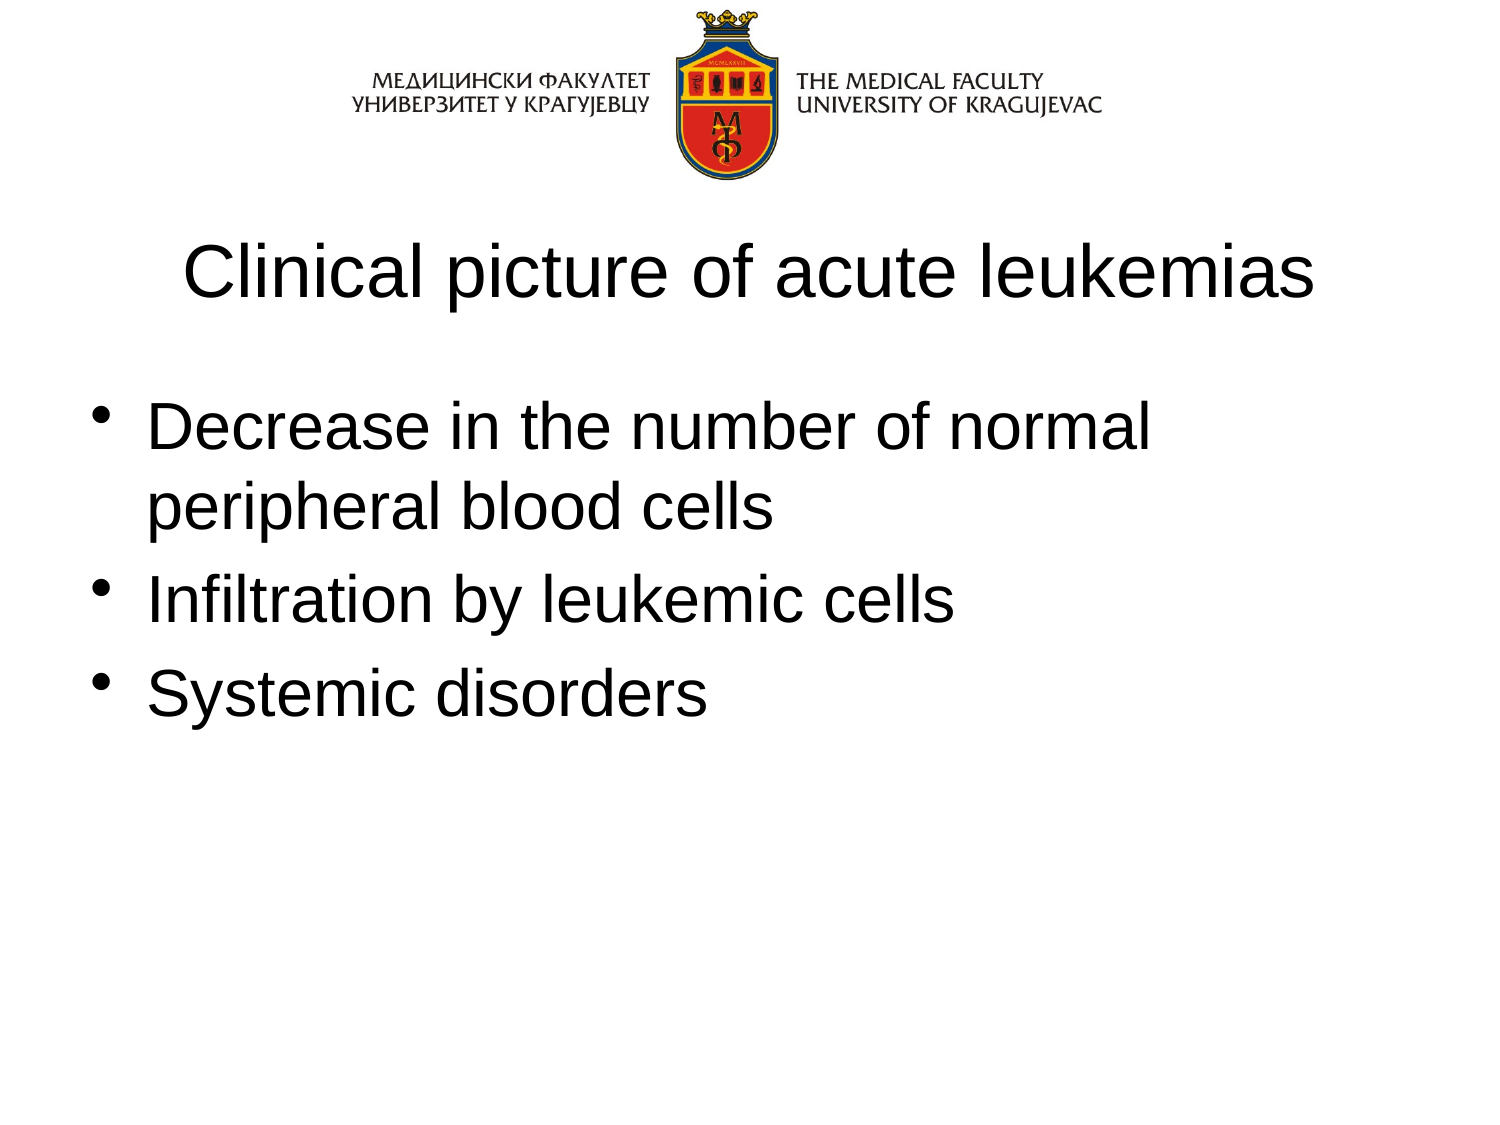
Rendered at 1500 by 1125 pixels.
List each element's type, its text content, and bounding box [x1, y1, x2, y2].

list Decrease in the number of normal peripheral blood cells Infiltration by leukemic cells Systemic disorders [74, 374, 1426, 1118]
picture [328, 0, 1125, 173]
title Clinical picture of acute leukemias [74, 173, 1426, 362]
